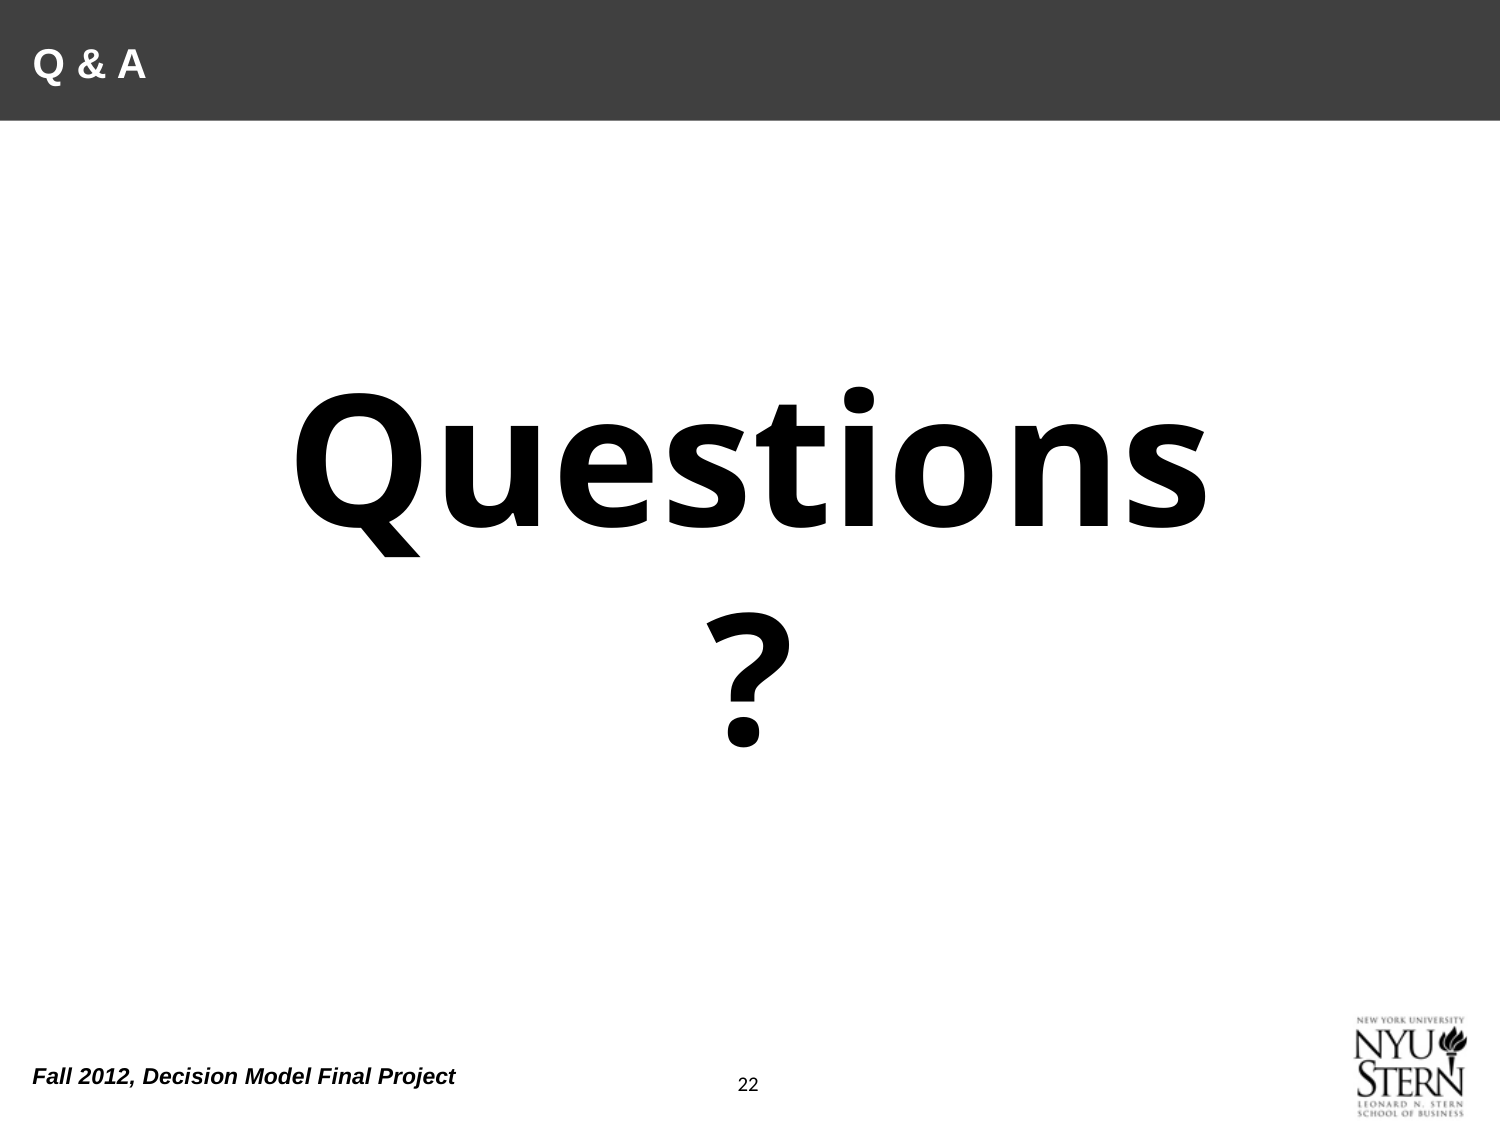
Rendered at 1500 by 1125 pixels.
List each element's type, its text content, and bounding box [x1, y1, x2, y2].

text_box Questions? [269, 312, 1230, 813]
picture [1352, 1014, 1468, 1121]
title Q & A [17, 28, 503, 95]
